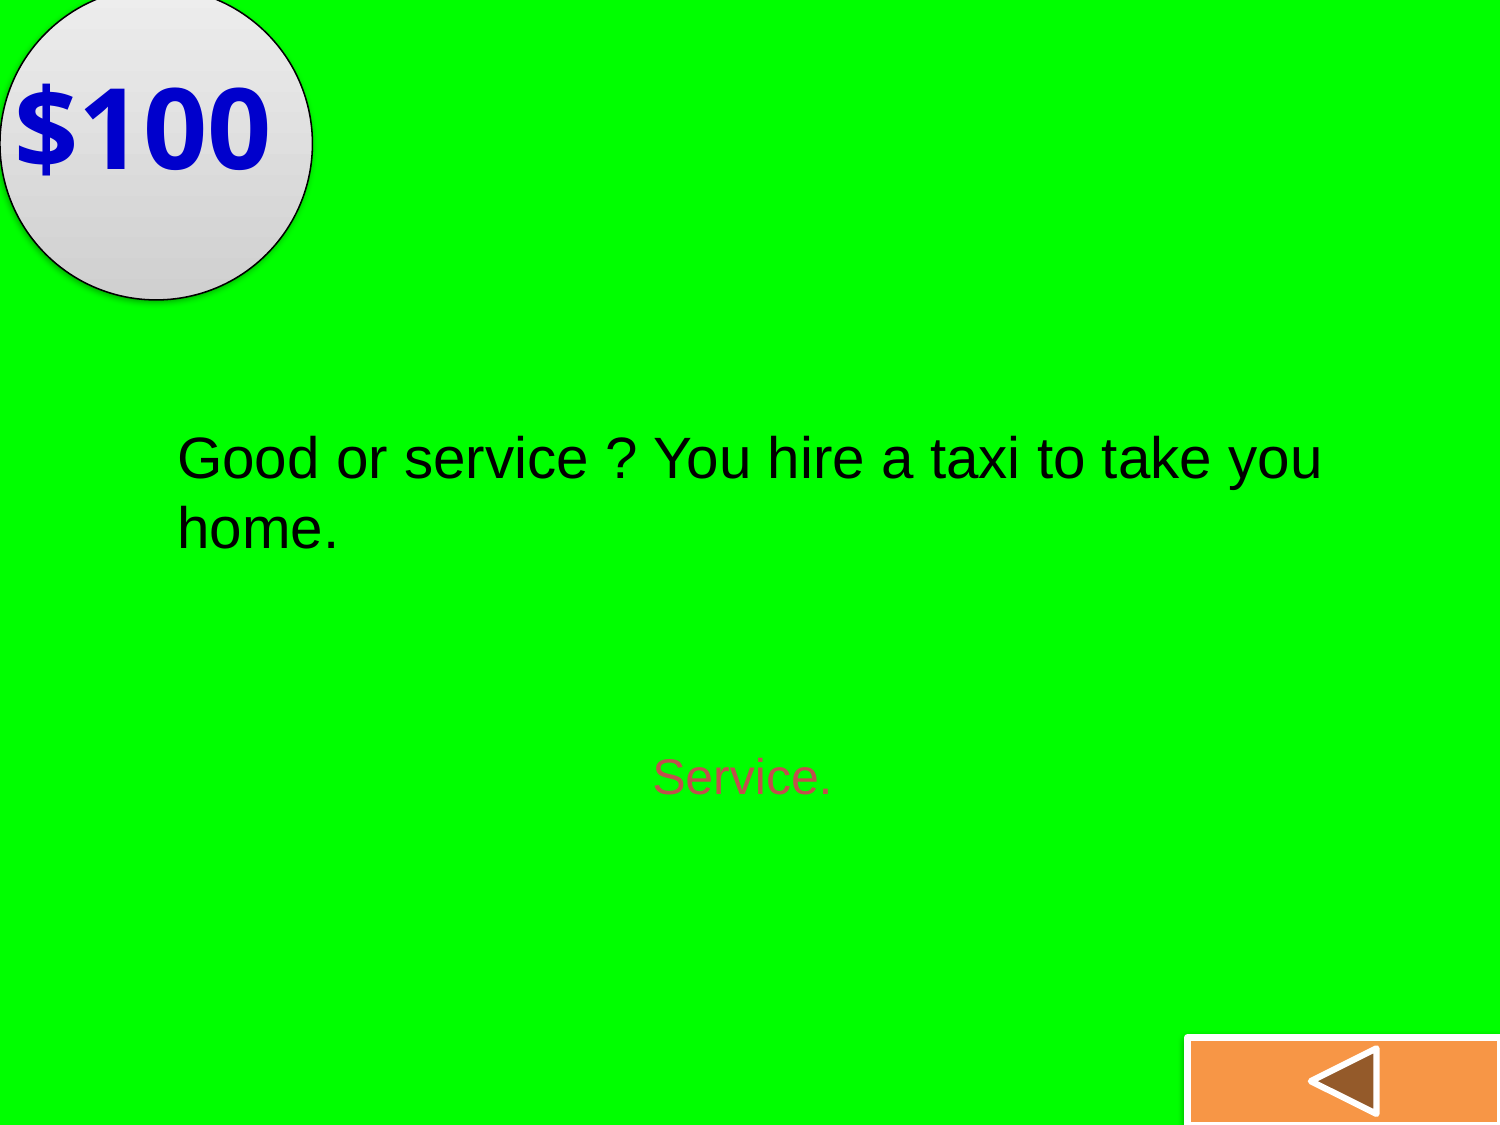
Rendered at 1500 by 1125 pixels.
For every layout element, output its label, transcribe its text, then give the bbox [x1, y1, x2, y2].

text_box [30, 0, 282, 49]
text_box [1184, 1034, 1500, 1125]
text_box Service. [637, 737, 900, 813]
text_box [9, 200, 303, 301]
text_box Good or service ? You hire a taxi to take you home. [162, 412, 1400, 568]
text_box $100 [0, 49, 1425, 200]
